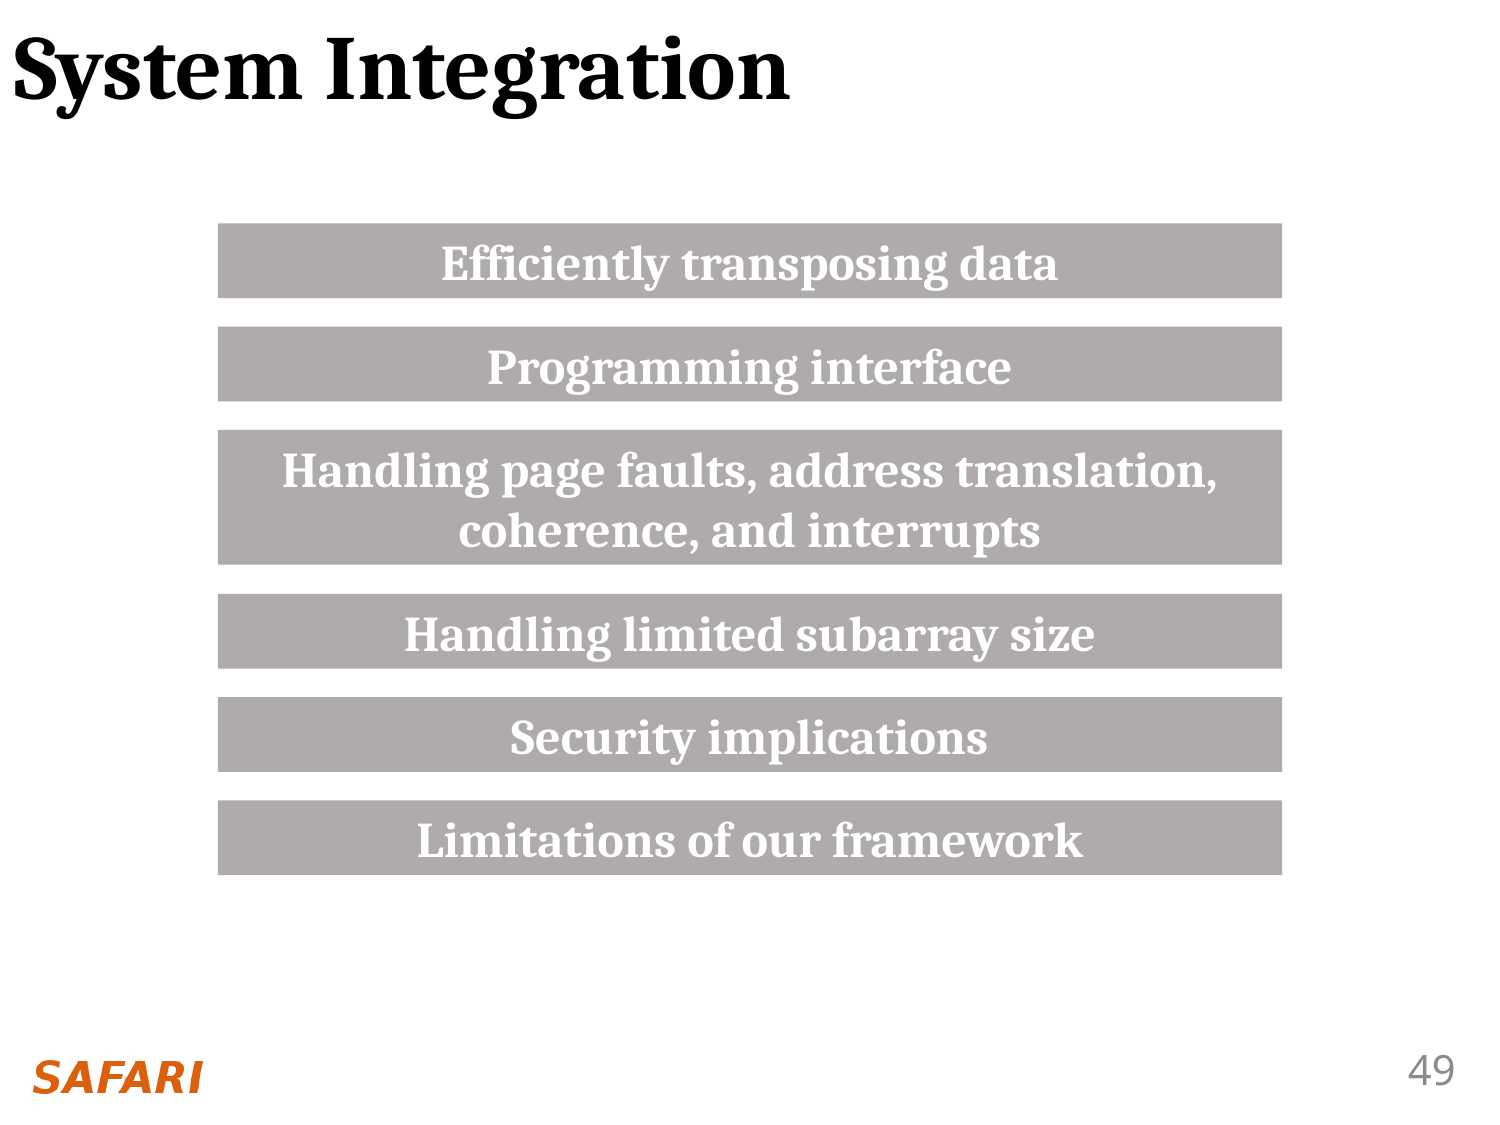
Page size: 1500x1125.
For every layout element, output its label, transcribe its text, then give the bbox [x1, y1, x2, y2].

text_box Handling page faults, address translation, coherence, and interrupts [217, 429, 1283, 565]
text_box Security implications [217, 697, 1283, 772]
text_box Limitations of our framework [217, 800, 1283, 876]
text_box Programming interface [217, 326, 1283, 402]
text_box Efficiently transposing data [217, 223, 1283, 299]
picture [31, 1051, 209, 1104]
text_box Handling limited subarray size [217, 593, 1283, 669]
title System Integration [0, 13, 1475, 135]
